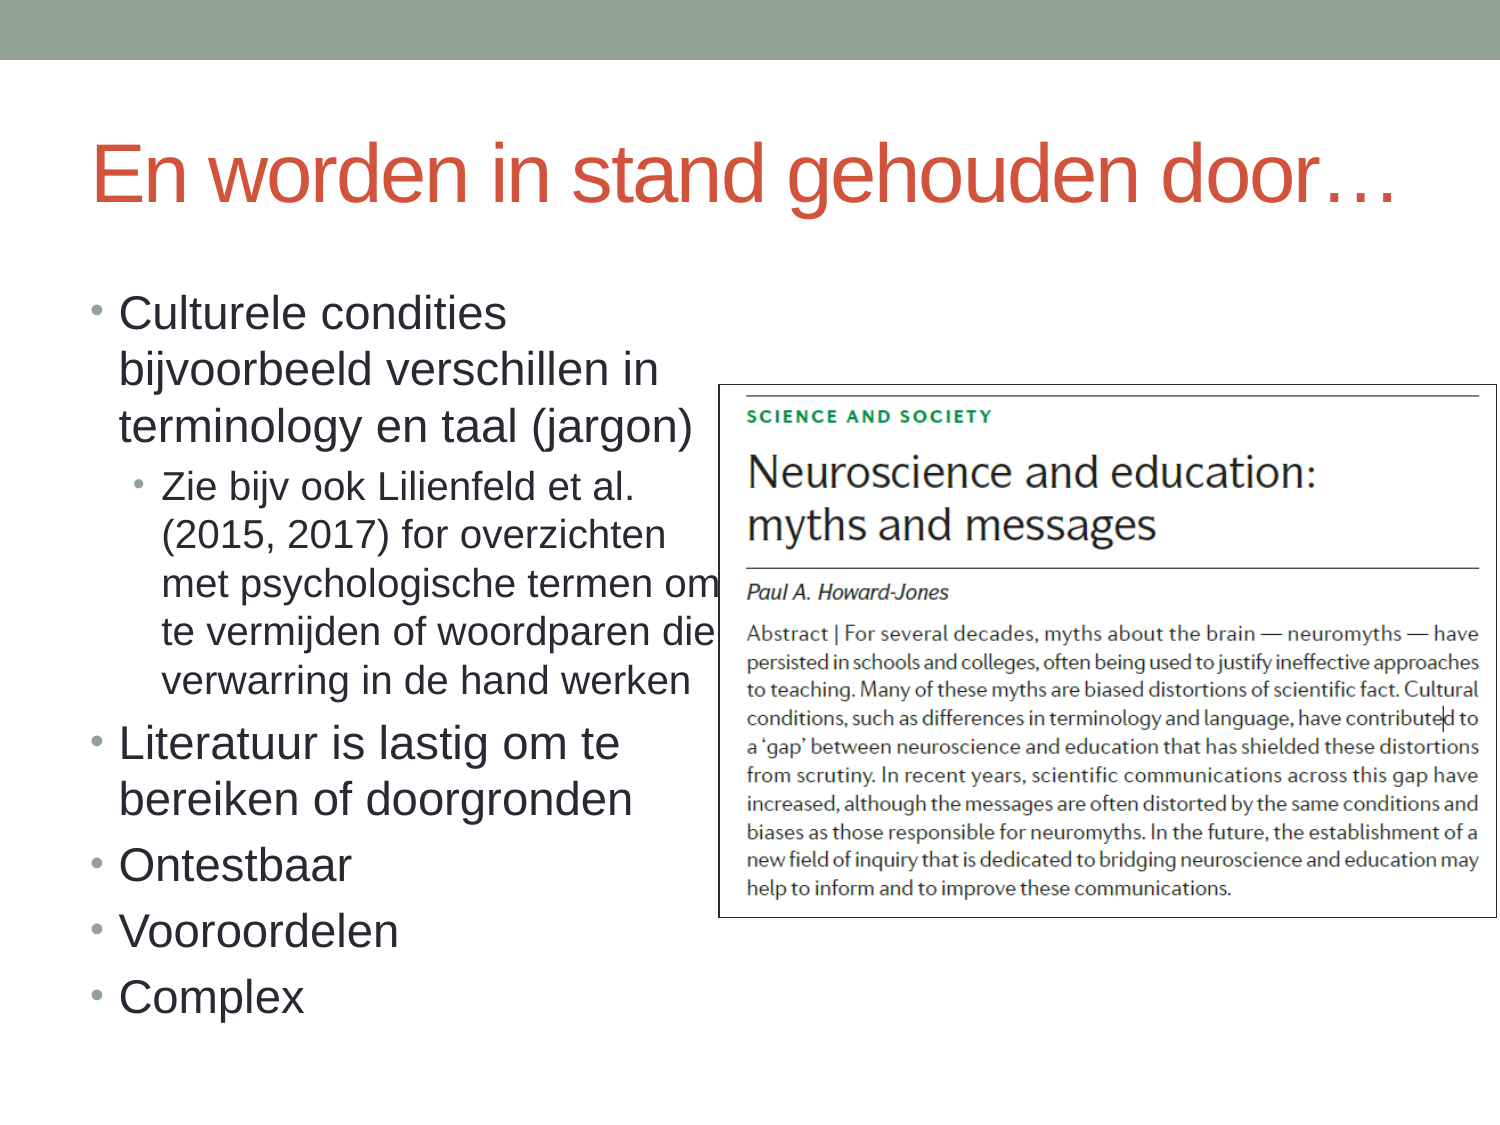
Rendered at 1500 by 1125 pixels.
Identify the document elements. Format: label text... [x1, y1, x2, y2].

title En worden in stand gehouden door… [75, 87, 1425, 250]
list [719, 385, 1496, 918]
list Culturele condities bijvoorbeeld verschillen in terminology en taal (jargon) Zie bijv ook Lilienfeld et al. (2015, 2017) for overzichten met psychologische termen om te vermijden of woordparen die verwarring in de hand werken Literatuur is lastig om te bereiken of doorgronden Ontestbaar Vooroordelen Complex [75, 274, 738, 1049]
